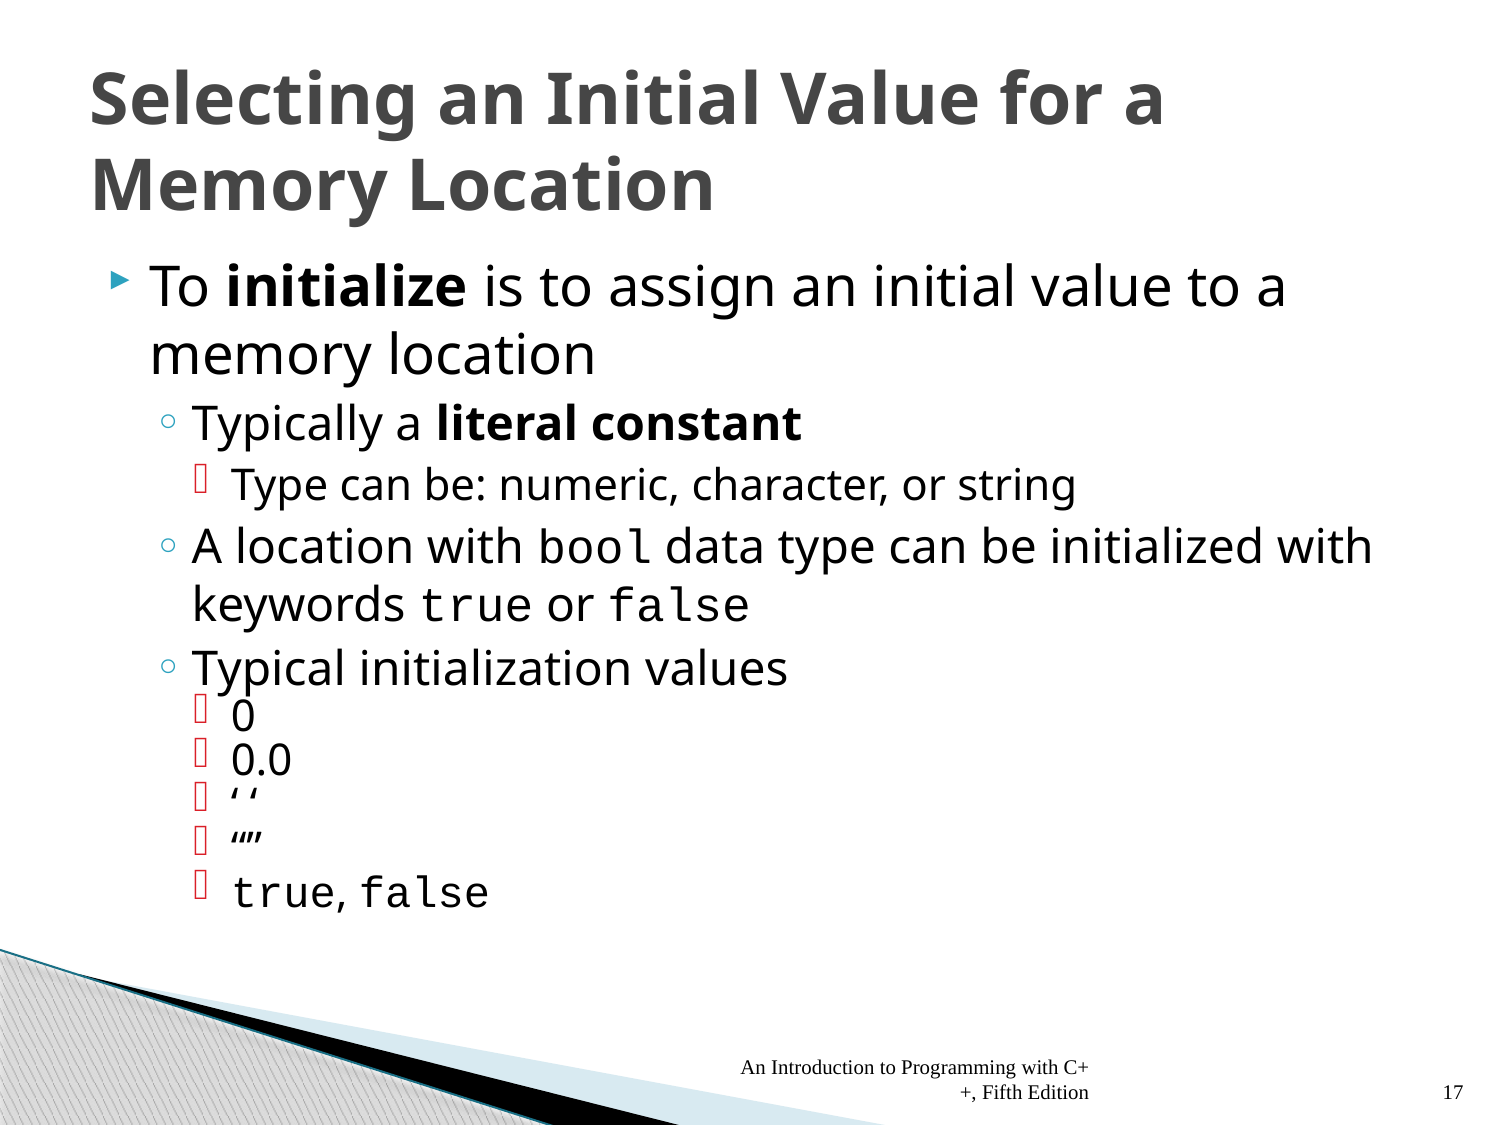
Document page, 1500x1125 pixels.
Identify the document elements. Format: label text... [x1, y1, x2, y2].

slide_number 17 [1418, 1051, 1479, 1112]
footer An Introduction to Programming with C++, Fifth Edition [718, 1051, 1105, 1112]
list To initialize is to assign an initial value to a memory location Typically a literal constant Type can be: numeric, character, or string A location with bool data type can be initialized with keywords true or false Typical initialization values 0 0.0 ‘ ‘ “” true, false [75, 243, 1425, 986]
title Selecting an Initial Value for a Memory Location [75, 45, 1425, 233]
